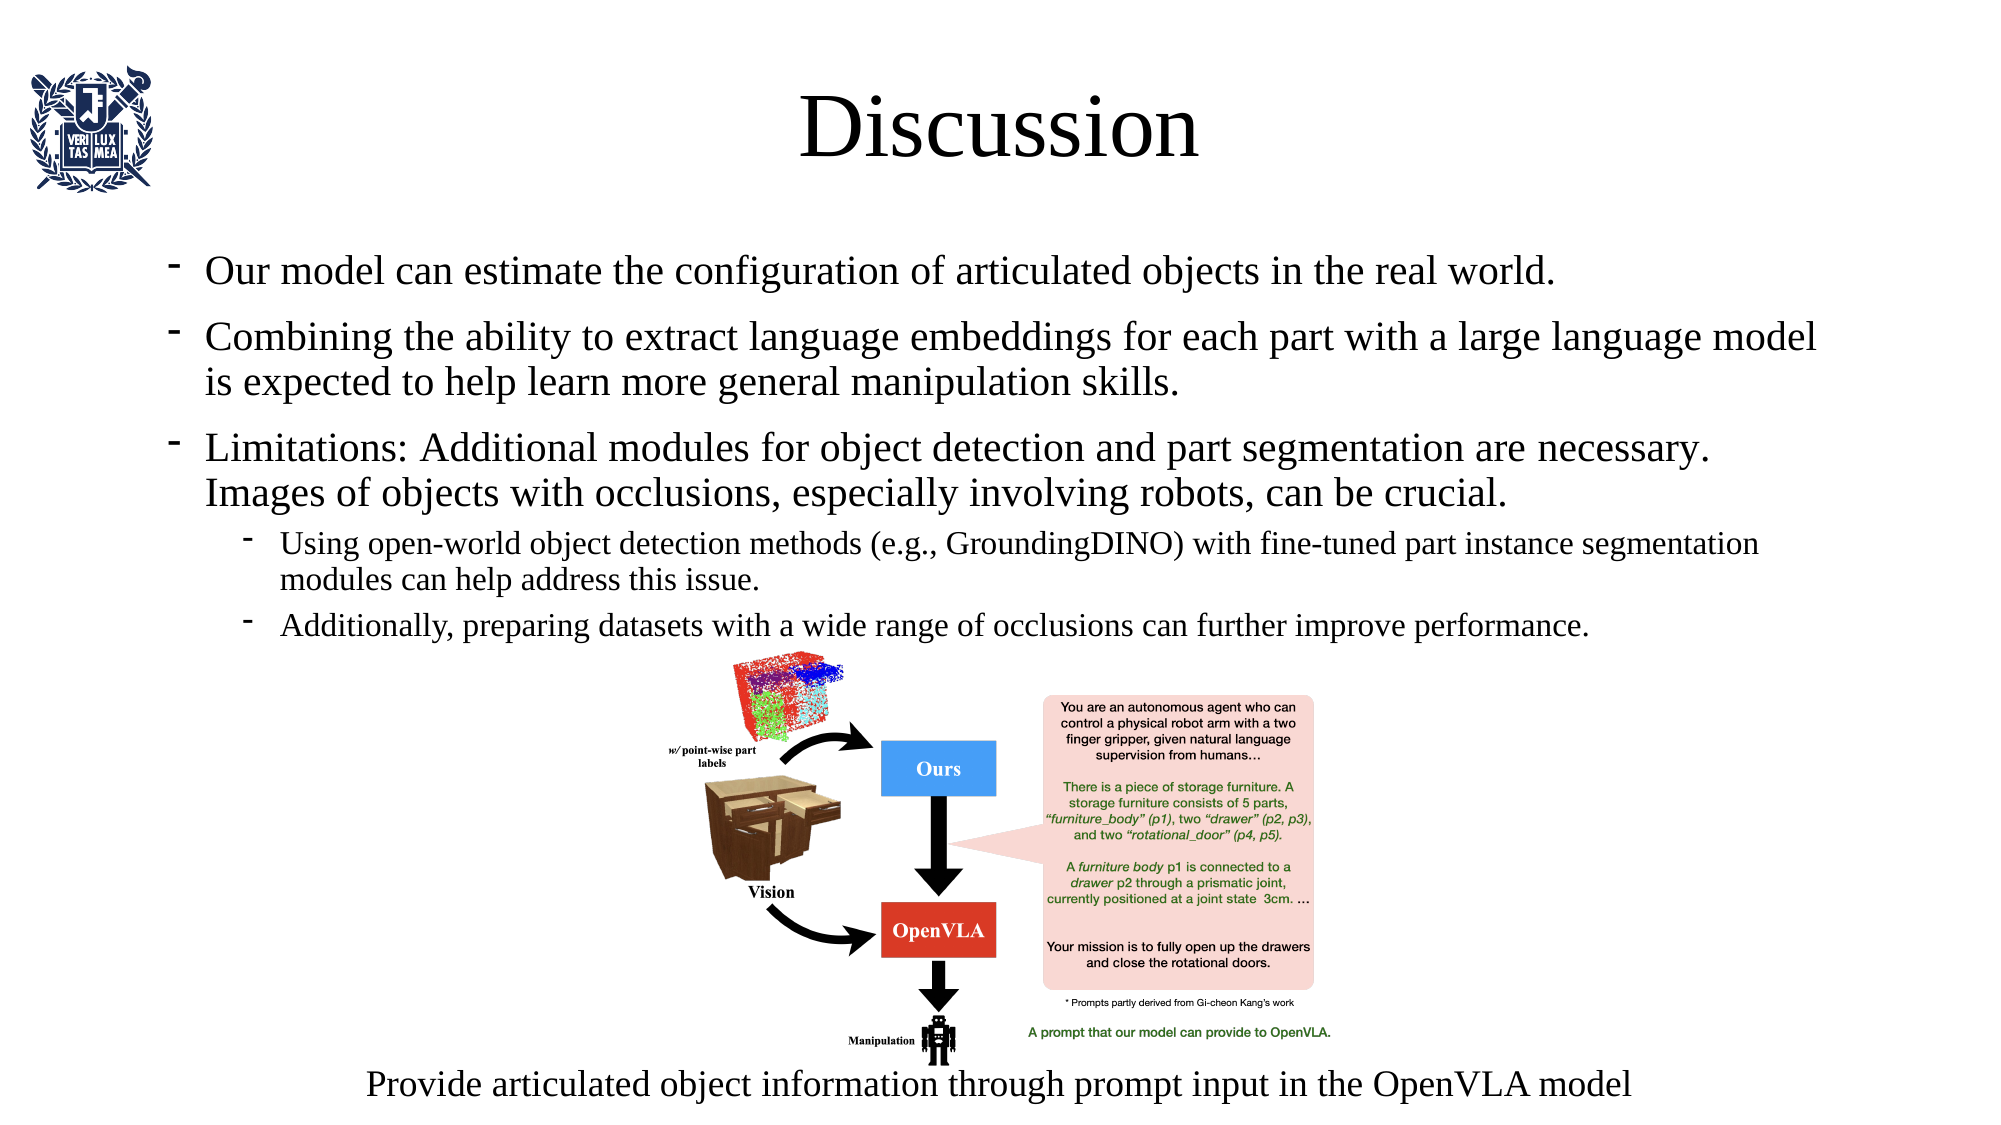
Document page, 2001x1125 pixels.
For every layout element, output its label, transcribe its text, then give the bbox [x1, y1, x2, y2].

text_box Provide articulated object information through prompt input in the OpenVLA model [316, 1051, 1684, 1112]
title Discussion [137, 59, 1863, 193]
list Our model can estimate the configuration of articulated objects in the real world. Combining the ability to extract language embeddings for each part with a large language model is expected to help learn more general manipulation skills. Limitations: Additional modules for object detection and part segmentation are necessary. Images of objects with occlusions, especially involving robots, can be crucial. Using open-world object detection methods (e.g., GroundingDINO) with fine-tuned part instance segmentation modules can help address this issue. Additionally, preparing datasets with a wide range of occlusions can further improve performance. [152, 241, 1846, 955]
picture [29, 65, 153, 194]
picture [665, 649, 1335, 1066]
